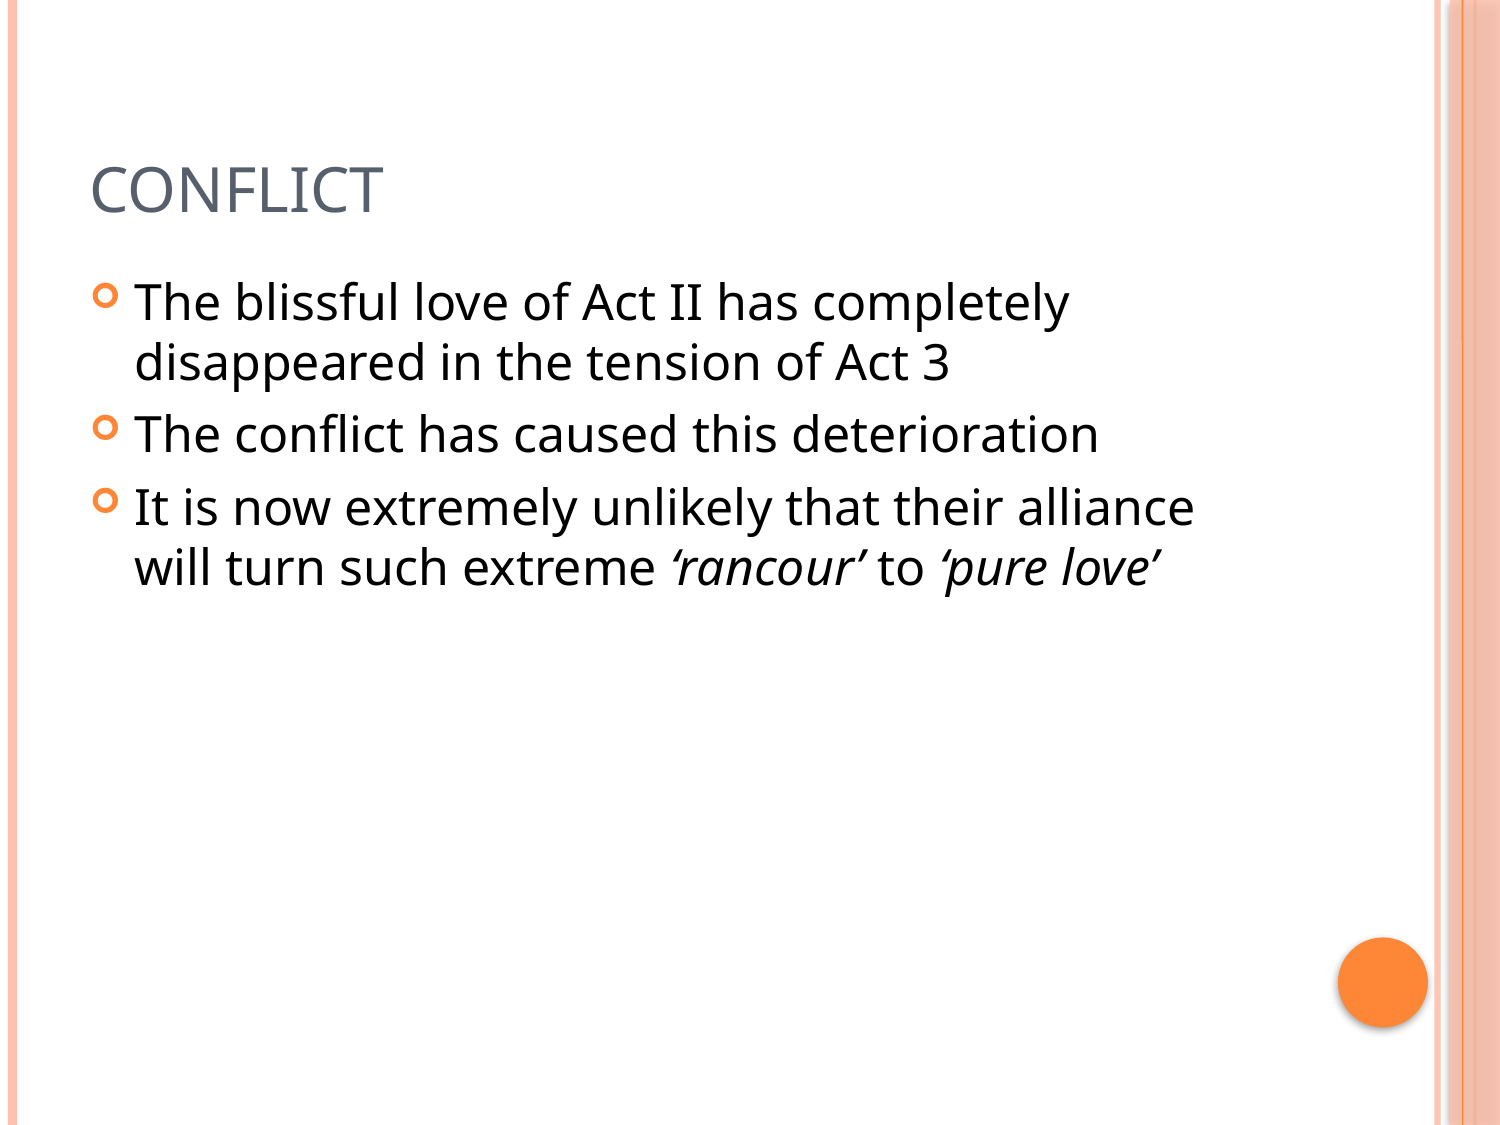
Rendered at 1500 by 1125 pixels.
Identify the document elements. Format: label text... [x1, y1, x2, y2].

title Conflict [75, 45, 1300, 233]
list The blissful love of Act II has completely disappeared in the tension of Act 3 The conflict has caused this deterioration It is now extremely unlikely that their alliance will turn such extreme ‘rancour’ to ‘pure love’ [75, 262, 1300, 1062]
